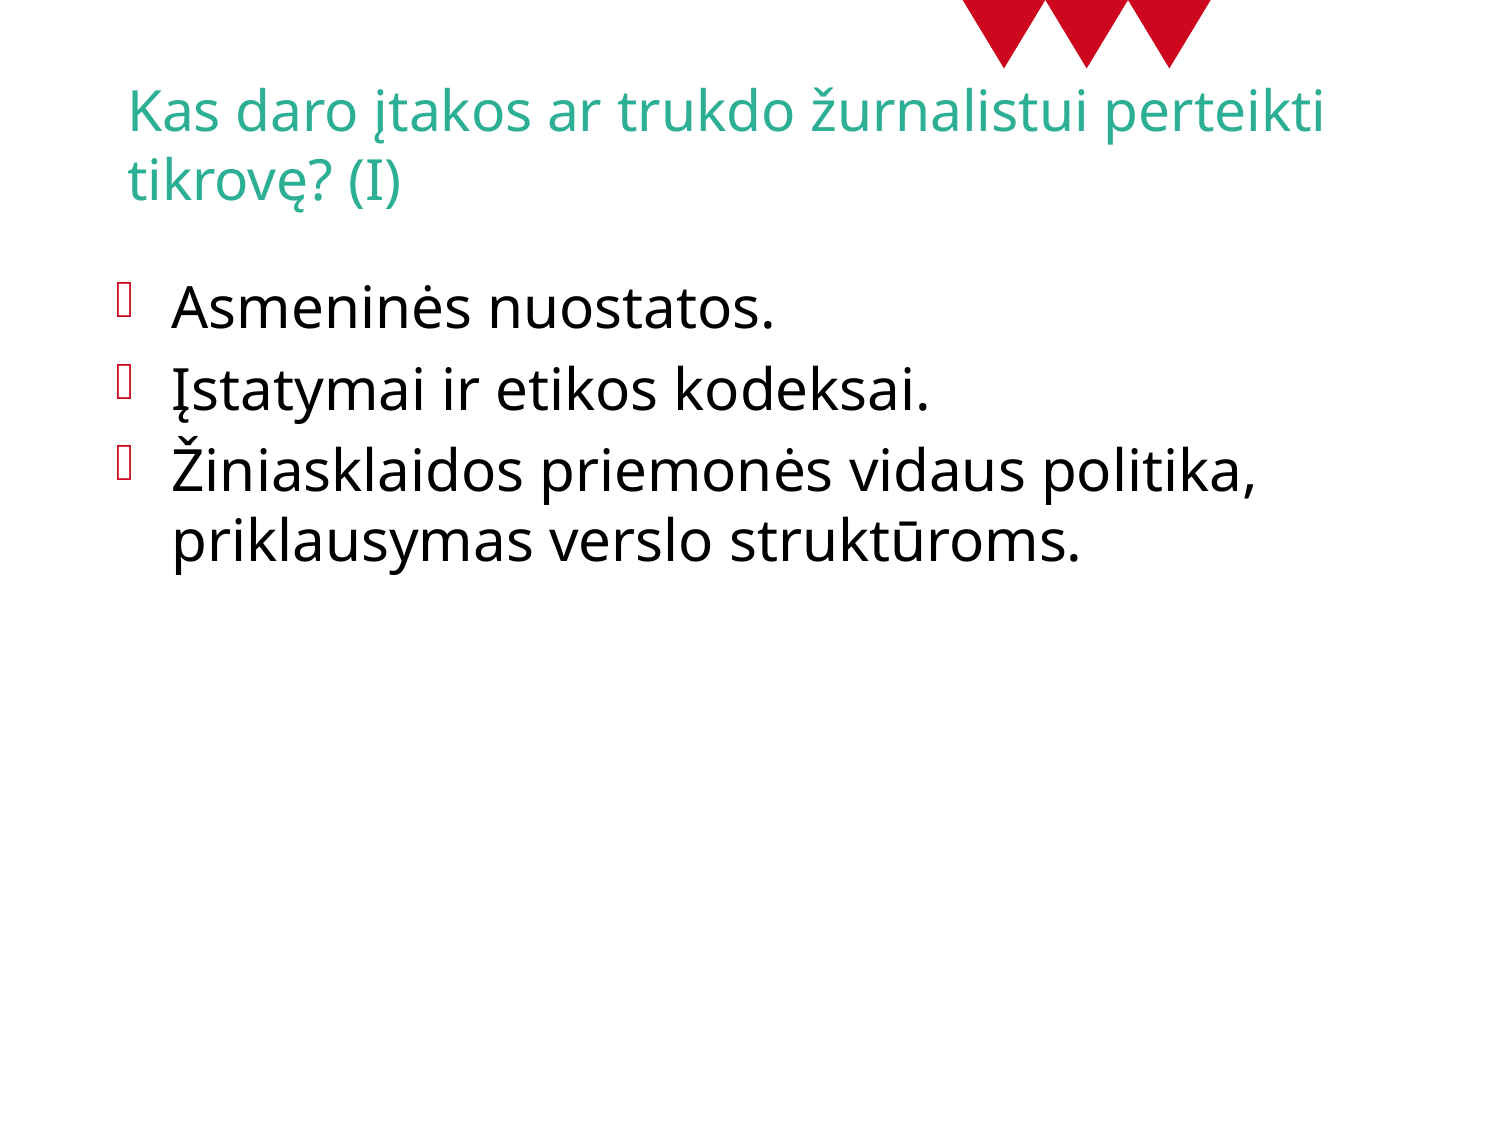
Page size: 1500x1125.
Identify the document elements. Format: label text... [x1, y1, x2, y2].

list Asmeninės nuostatos. Įstatymai ir etikos kodeksai. Žiniasklaidos priemonės vidaus politika, priklausymas verslo struktūroms. [100, 262, 1400, 1012]
title Kas daro įtakos ar trukdo žurnalistui perteikti tikrovę? (I) [112, 66, 1388, 220]
